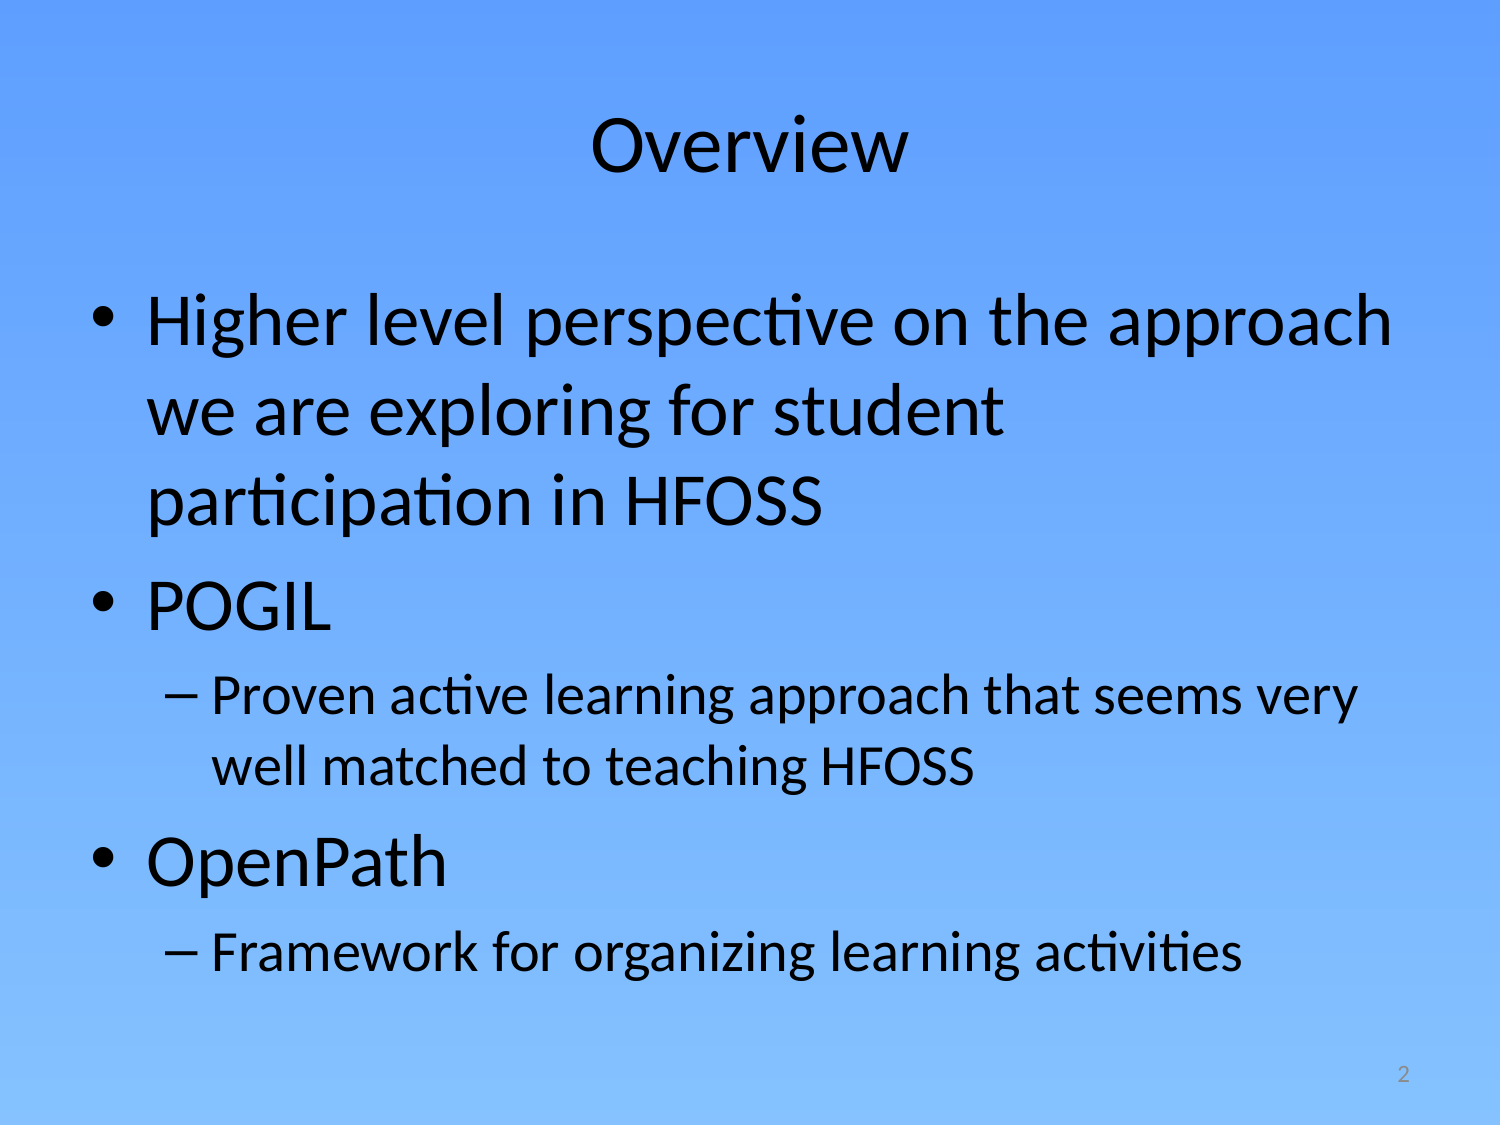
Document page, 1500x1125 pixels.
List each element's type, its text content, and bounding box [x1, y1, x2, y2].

list Higher level perspective on the approach we are exploring for student participation in HFOSS POGIL Proven active learning approach that seems very well matched to teaching HFOSS OpenPath Framework for organizing learning activities [75, 262, 1425, 1005]
title Overview [75, 45, 1425, 233]
slide_number 2 [1074, 1042, 1425, 1103]
